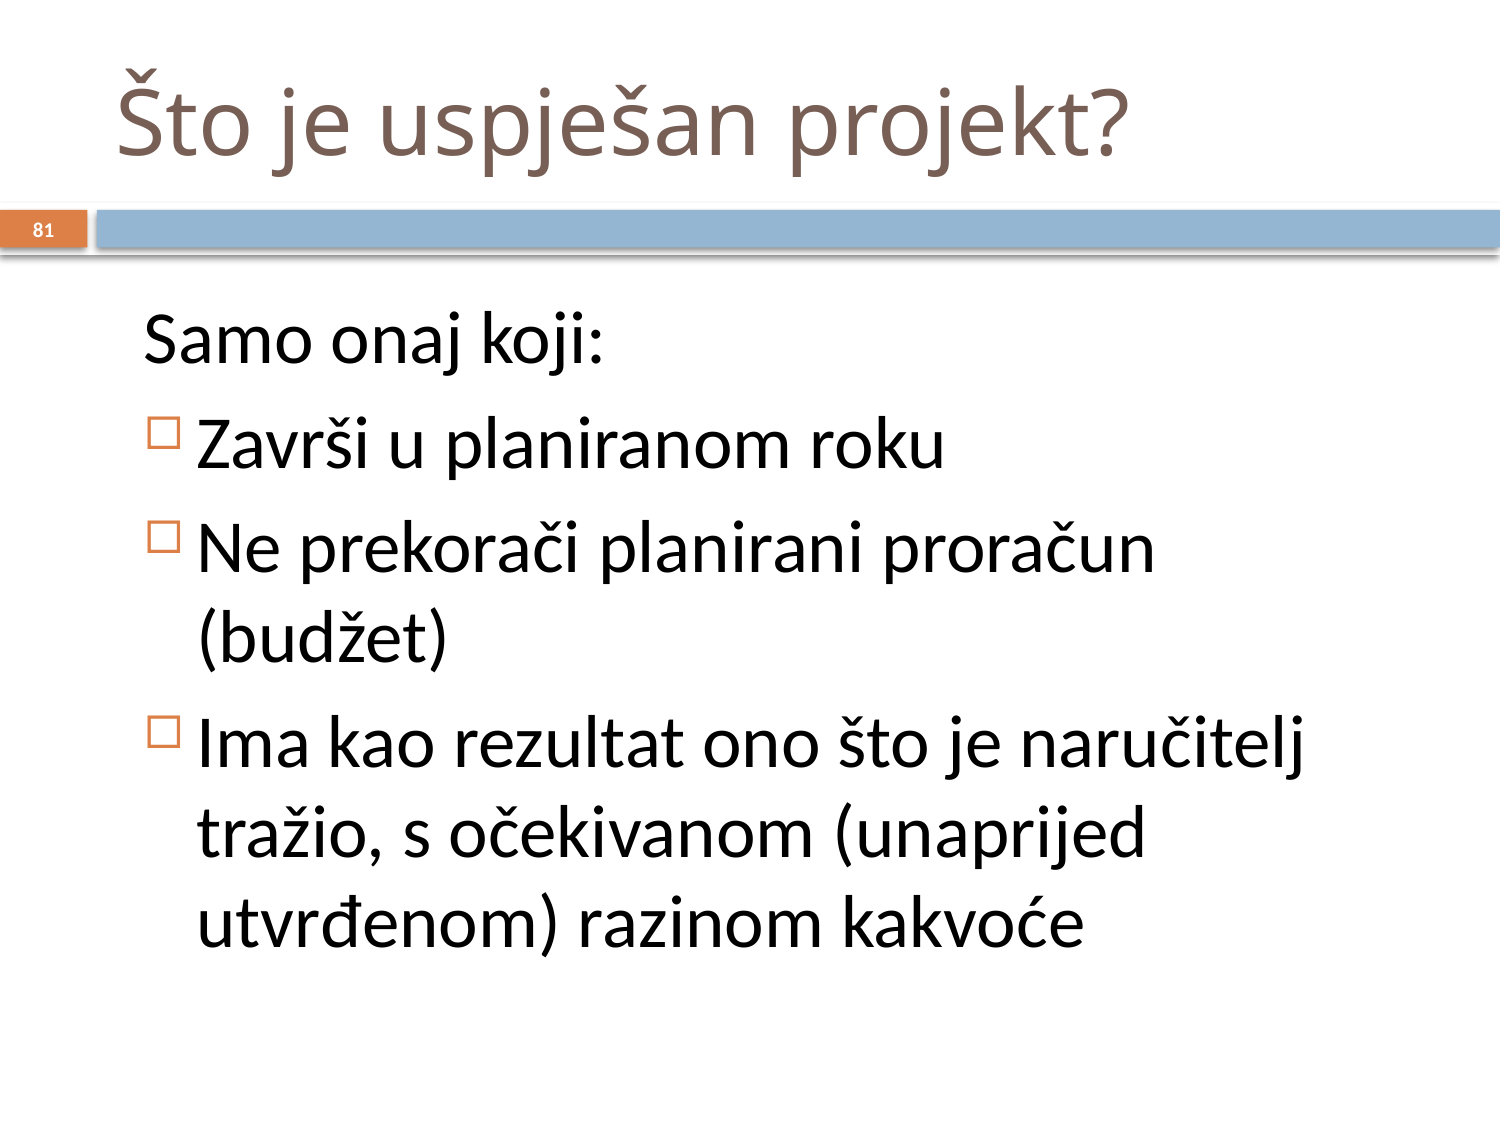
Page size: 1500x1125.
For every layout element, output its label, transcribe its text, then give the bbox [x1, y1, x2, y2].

slide_number 81 [0, 208, 88, 249]
list Samo onaj koji: Završi u planiranom roku Ne prekorači planirani proračun (budžet) Ima kao rezultat ono što je naručitelj tražio, s očekivanom (unaprijed utvrđenom) razinom kakvoće [128, 281, 1407, 1044]
title Što je uspješan projekt? [100, 37, 1439, 201]
